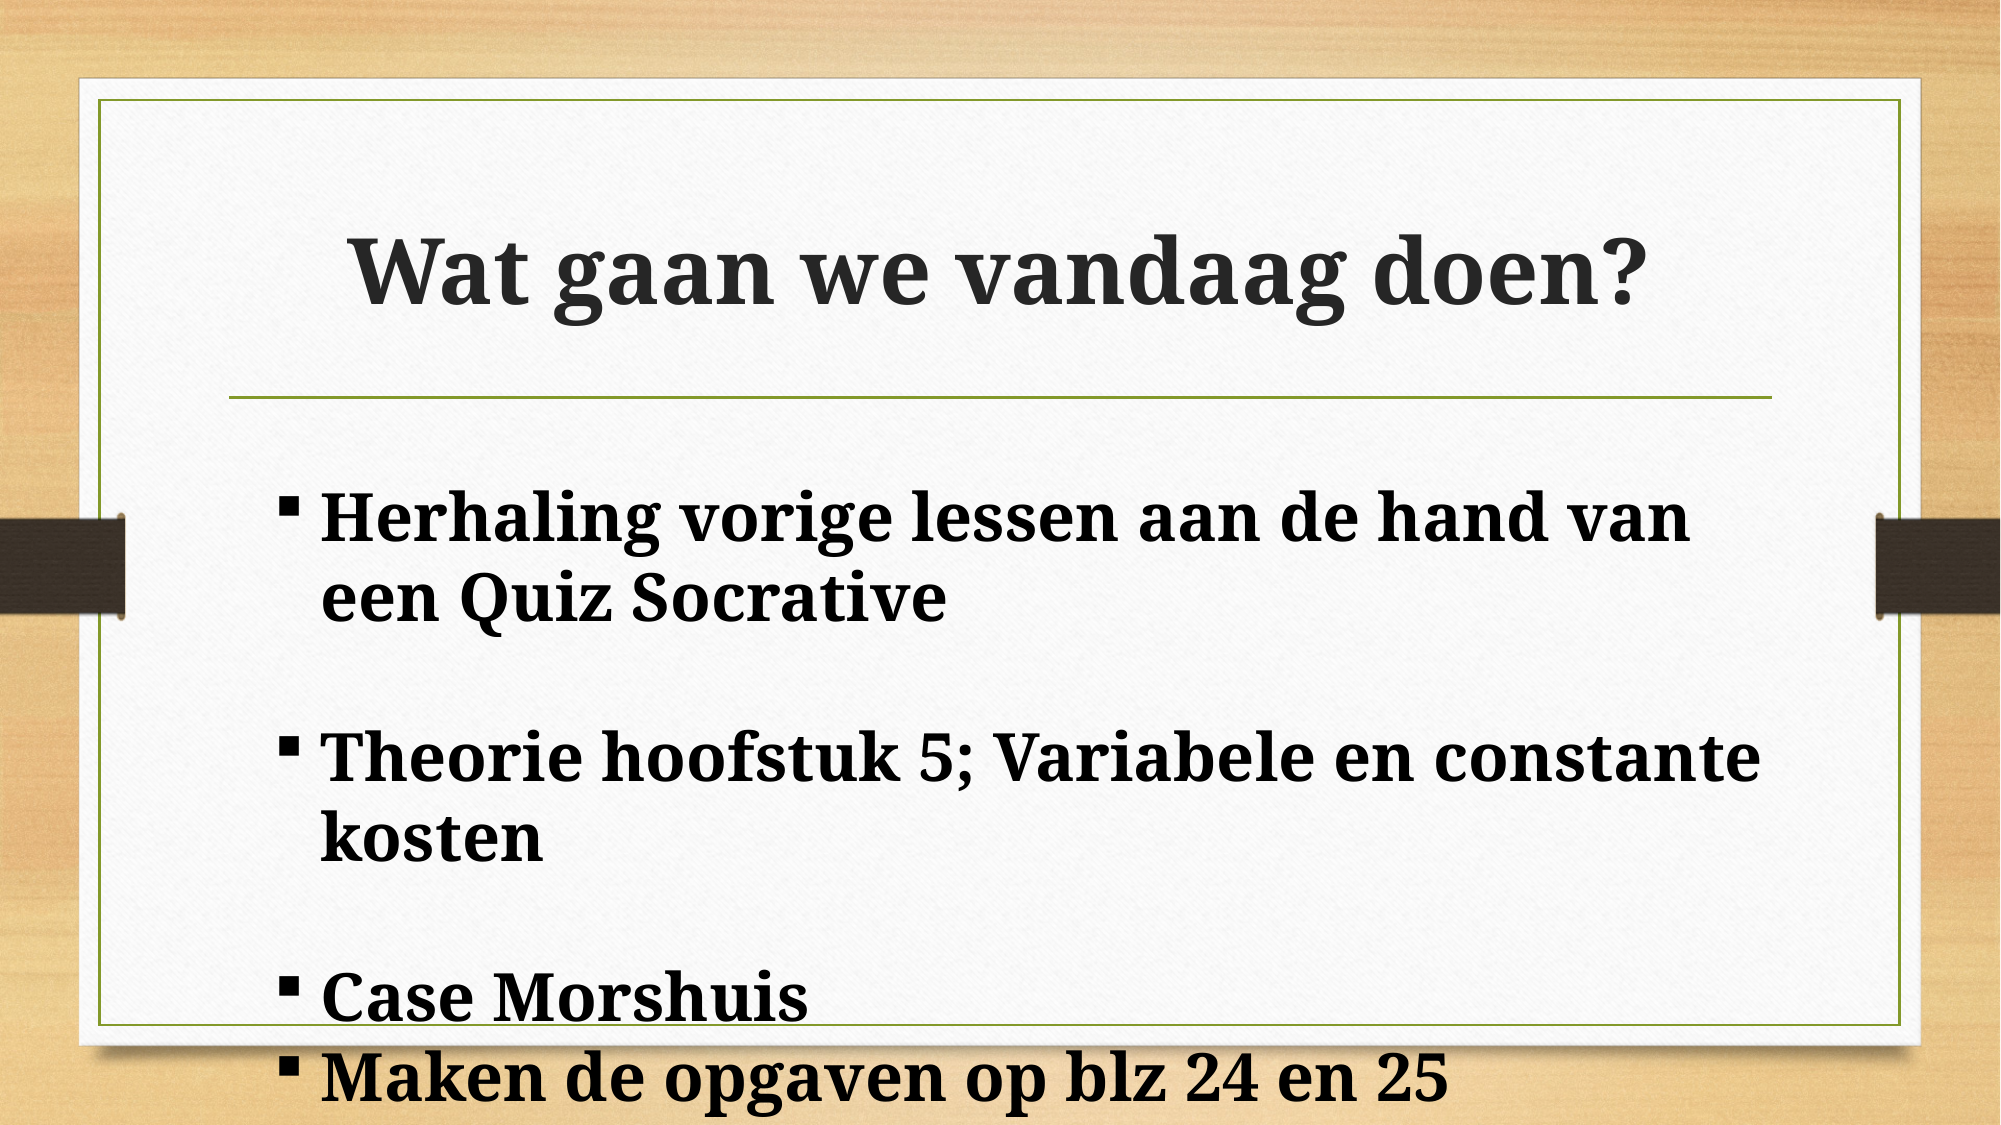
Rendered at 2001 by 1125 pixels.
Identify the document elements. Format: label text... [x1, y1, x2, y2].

text_box Herhaling vorige lessen aan de hand van een Quiz Socrative Theorie hoofstuk 5; Variabele en constante kosten Case Morshuis Maken de opgaven op blz 24 en 25 [259, 467, 1805, 1122]
title Wat gaan we vandaag doen? [212, 161, 1788, 375]
picture [0, 0, 2001, 1125]
